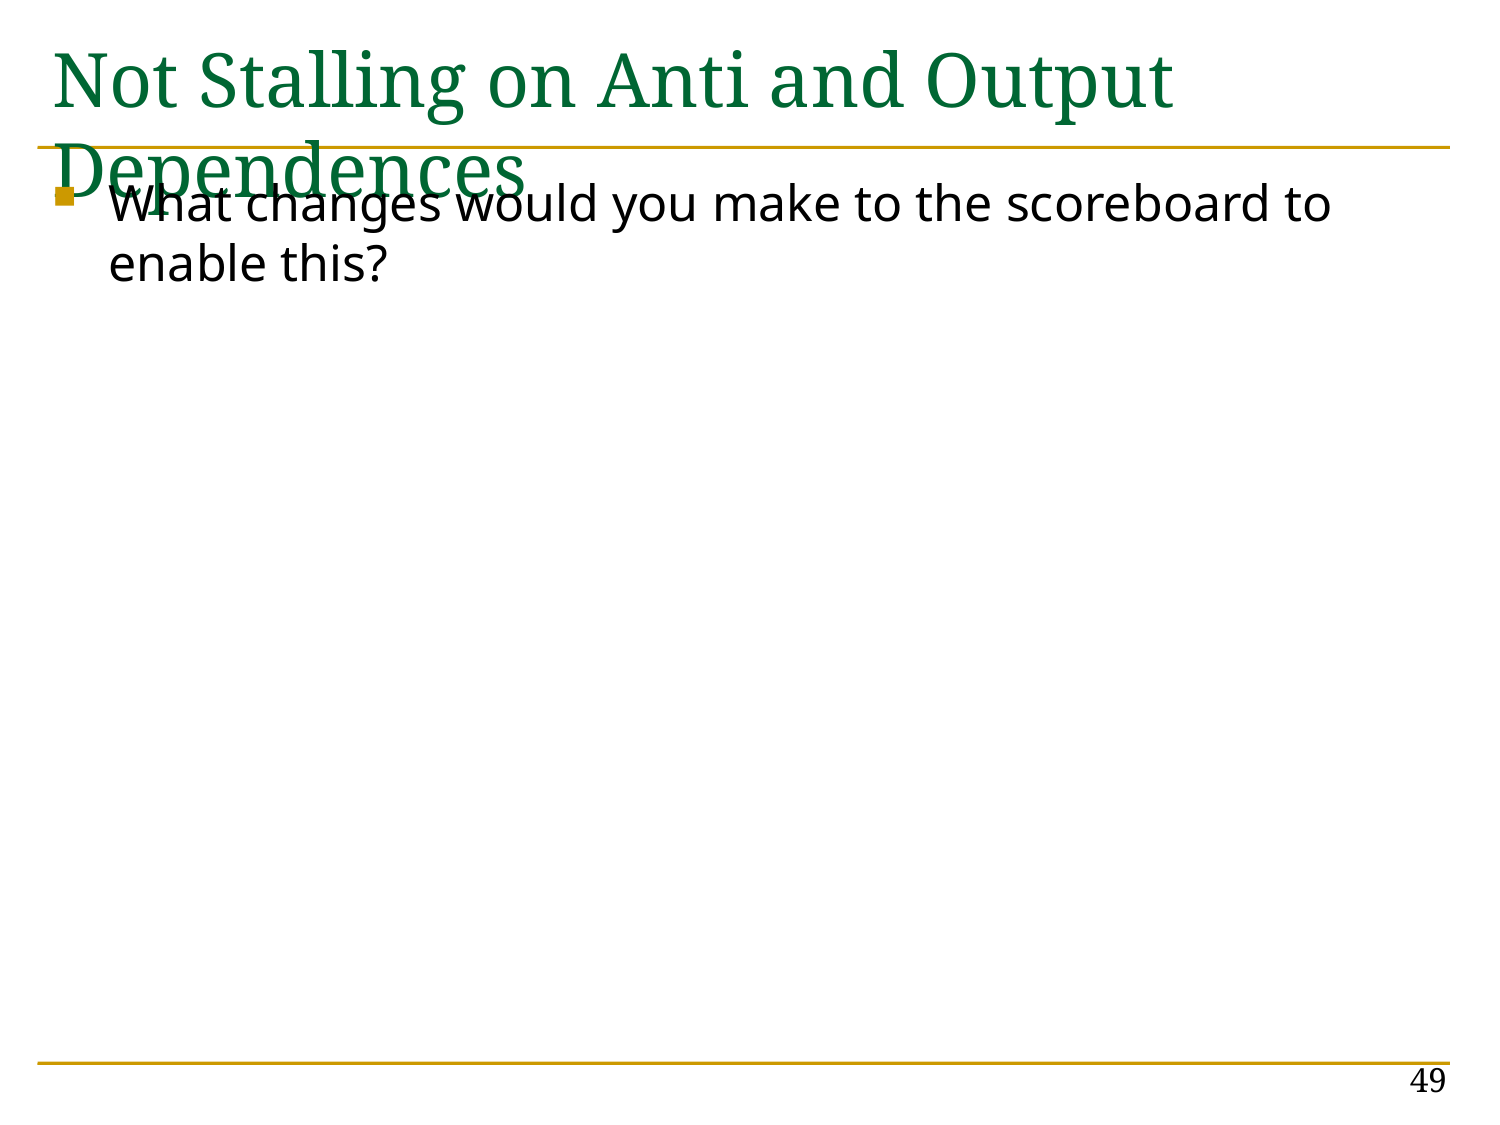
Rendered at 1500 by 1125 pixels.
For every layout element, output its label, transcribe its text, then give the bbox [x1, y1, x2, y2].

list What changes would you make to the scoreboard to enable this? [37, 163, 1450, 1016]
slide_number 49 [1111, 1036, 1462, 1112]
title Not Stalling on Anti and Output Dependences [37, 24, 1450, 163]
